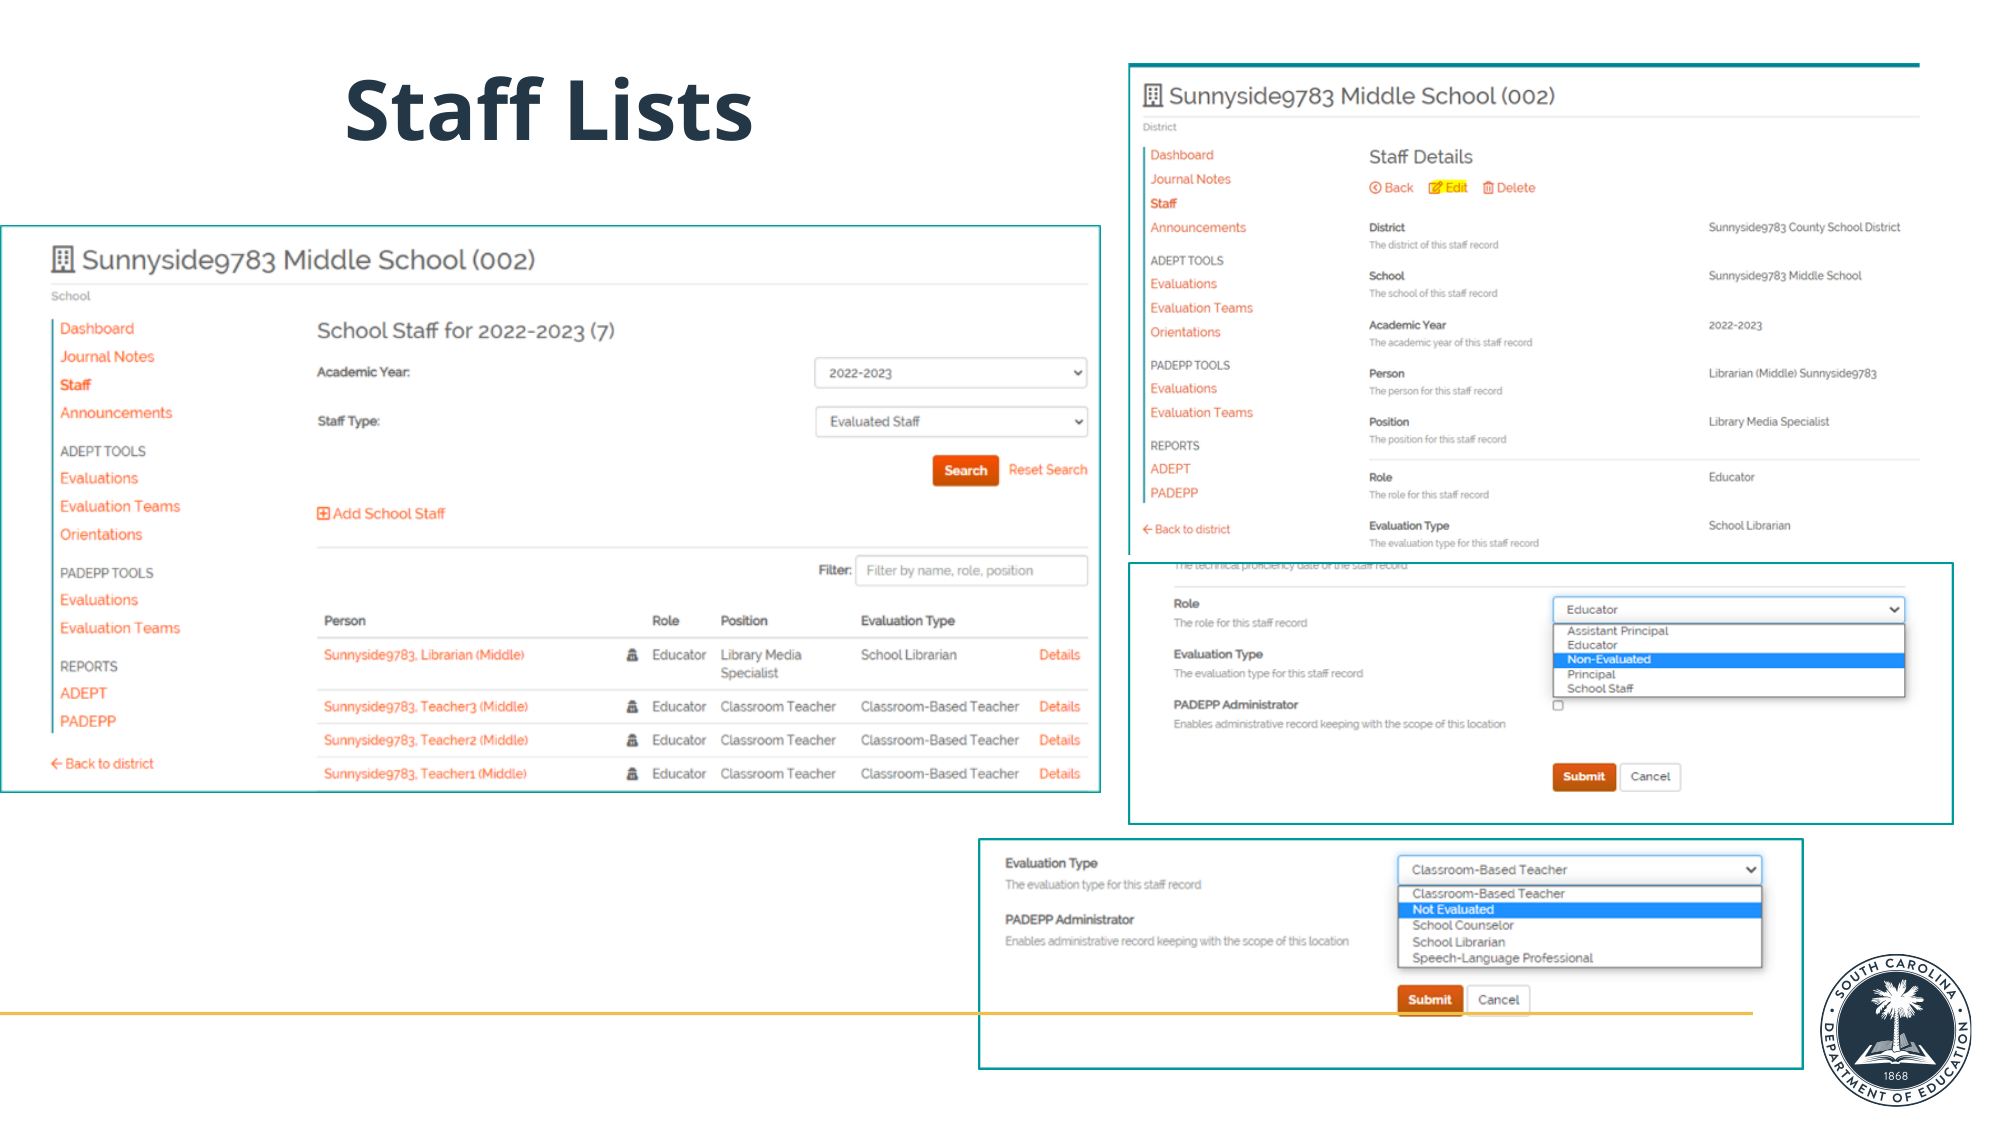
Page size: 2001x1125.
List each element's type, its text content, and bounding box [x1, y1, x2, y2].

picture [1128, 63, 1920, 555]
title Staff Lists [97, 87, 1003, 223]
text_box [1820, 954, 1972, 1107]
picture [0, 225, 1102, 793]
picture [978, 837, 1804, 1070]
picture [1128, 562, 1954, 826]
